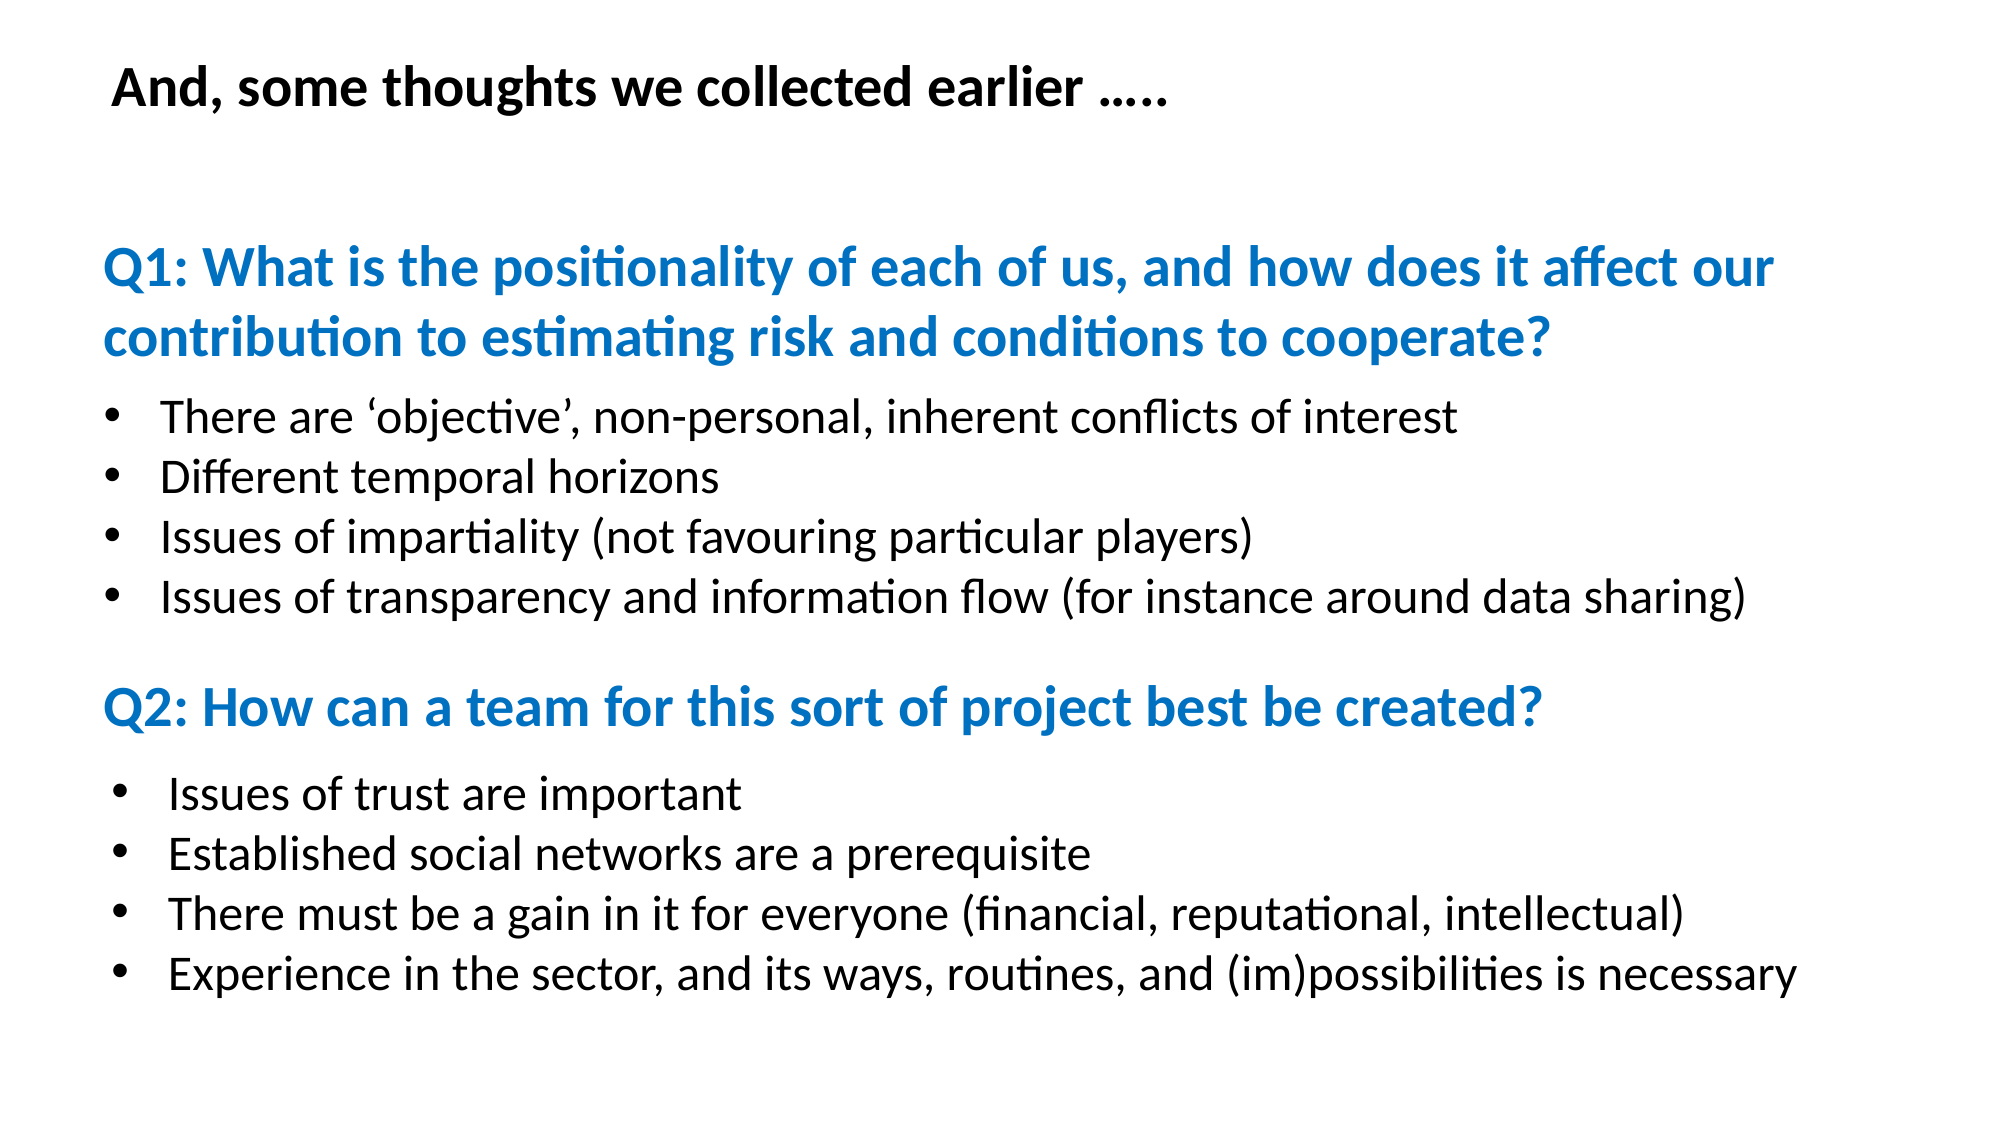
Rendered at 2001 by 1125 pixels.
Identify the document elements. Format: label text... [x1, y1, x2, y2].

text_box And, some thoughts we collected earlier ….. [97, 40, 1859, 126]
text_box There are ‘objective’, non-personal, inherent conflicts of interest Different temporal horizons Issues of impartiality (not favouring particular players) Issues of transparency and information flow (for instance around data sharing) [88, 376, 1784, 632]
text_box Q2: How can a team for this sort of project best be created? [88, 660, 1613, 746]
text_box Issues of trust are important Established social networks are a prerequisite There must be a gain in it for everyone (financial, reputational, intellectual) Experience in the sector, and its ways, routines, and (im)possibilities is necessary [96, 752, 1814, 1008]
text_box Q1: What is the positionality of each of us, and how does it affect our contribution to estimating risk and conditions to cooperate? [88, 220, 1903, 376]
